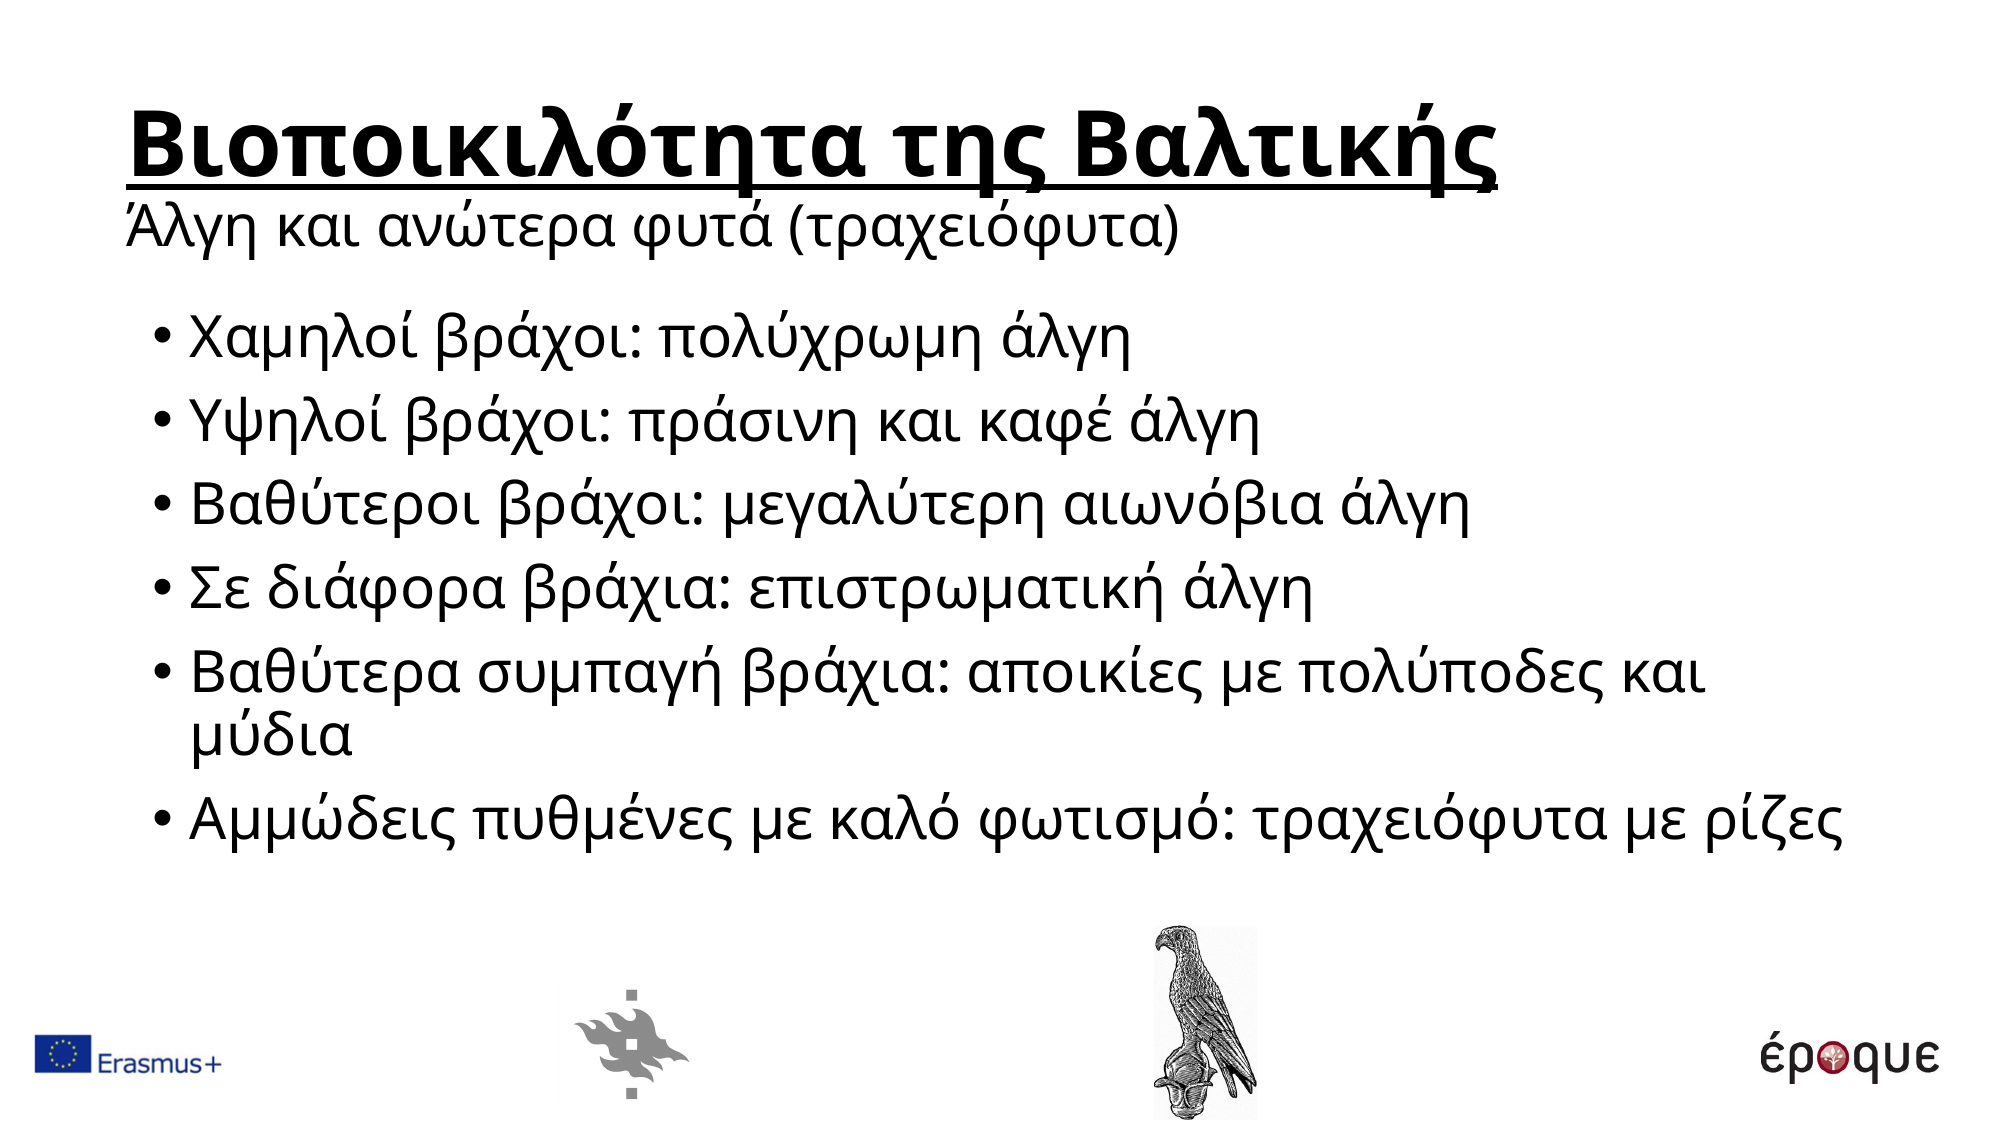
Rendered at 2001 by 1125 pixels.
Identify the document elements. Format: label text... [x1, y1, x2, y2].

picture [556, 981, 712, 1107]
picture [1154, 925, 1258, 1120]
title Bιοποικιλότητα της Βαλτικής Άλγη και ανώτερα φυτά (τραχειόφυτα) [111, 40, 1522, 317]
list Χαμηλοί βράχοι: πολύχρωμη άλγη Υψηλοί βράχοι: πράσινη και καφέ άλγη Βαθύτεροι βράχοι: μεγαλύτερη αιωνόβια άλγη Σε διάφορα βράχια: επιστρωματική άλγη Βαθύτερα συμπαγή βράχια: αποικίες με πολύποδες και μύδια Αμμώδεις πυθμένες με καλό φωτισμό: τραχειόφυτα με ρίζες [137, 299, 1863, 1014]
picture [1761, 1031, 1939, 1084]
picture [33, 1024, 223, 1084]
